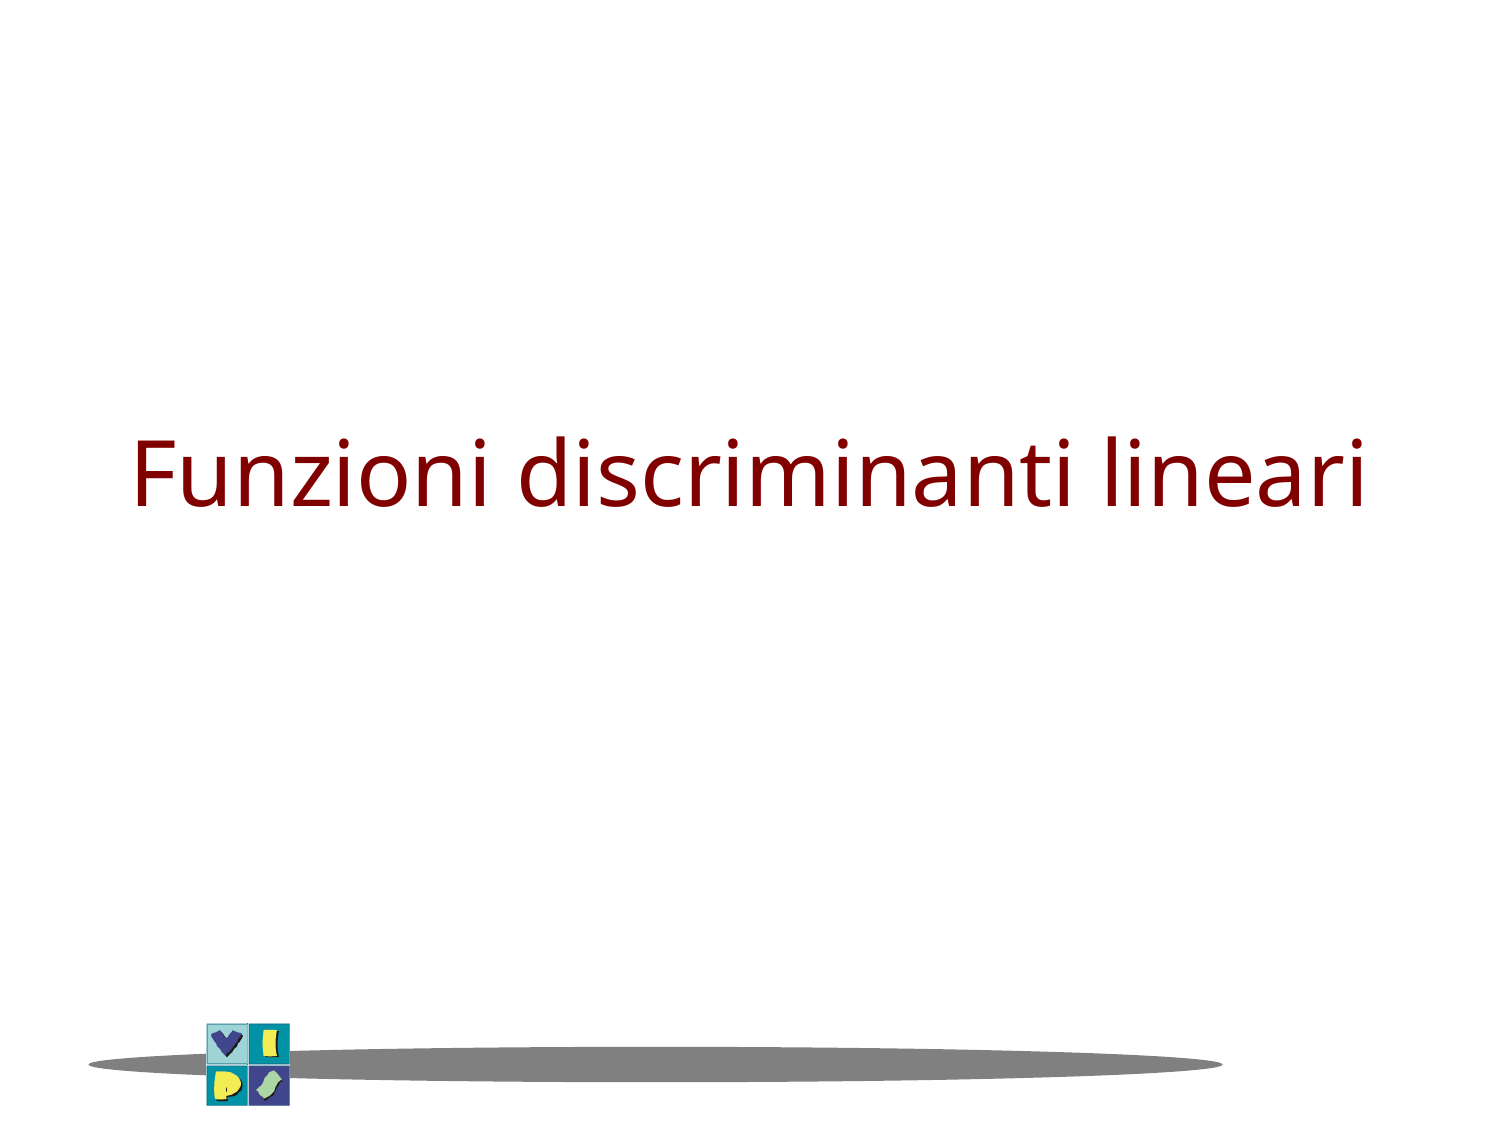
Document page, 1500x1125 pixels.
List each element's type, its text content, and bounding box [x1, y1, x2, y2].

picture [206, 1023, 290, 1106]
title Funzioni discriminanti lineari [112, 349, 1388, 591]
